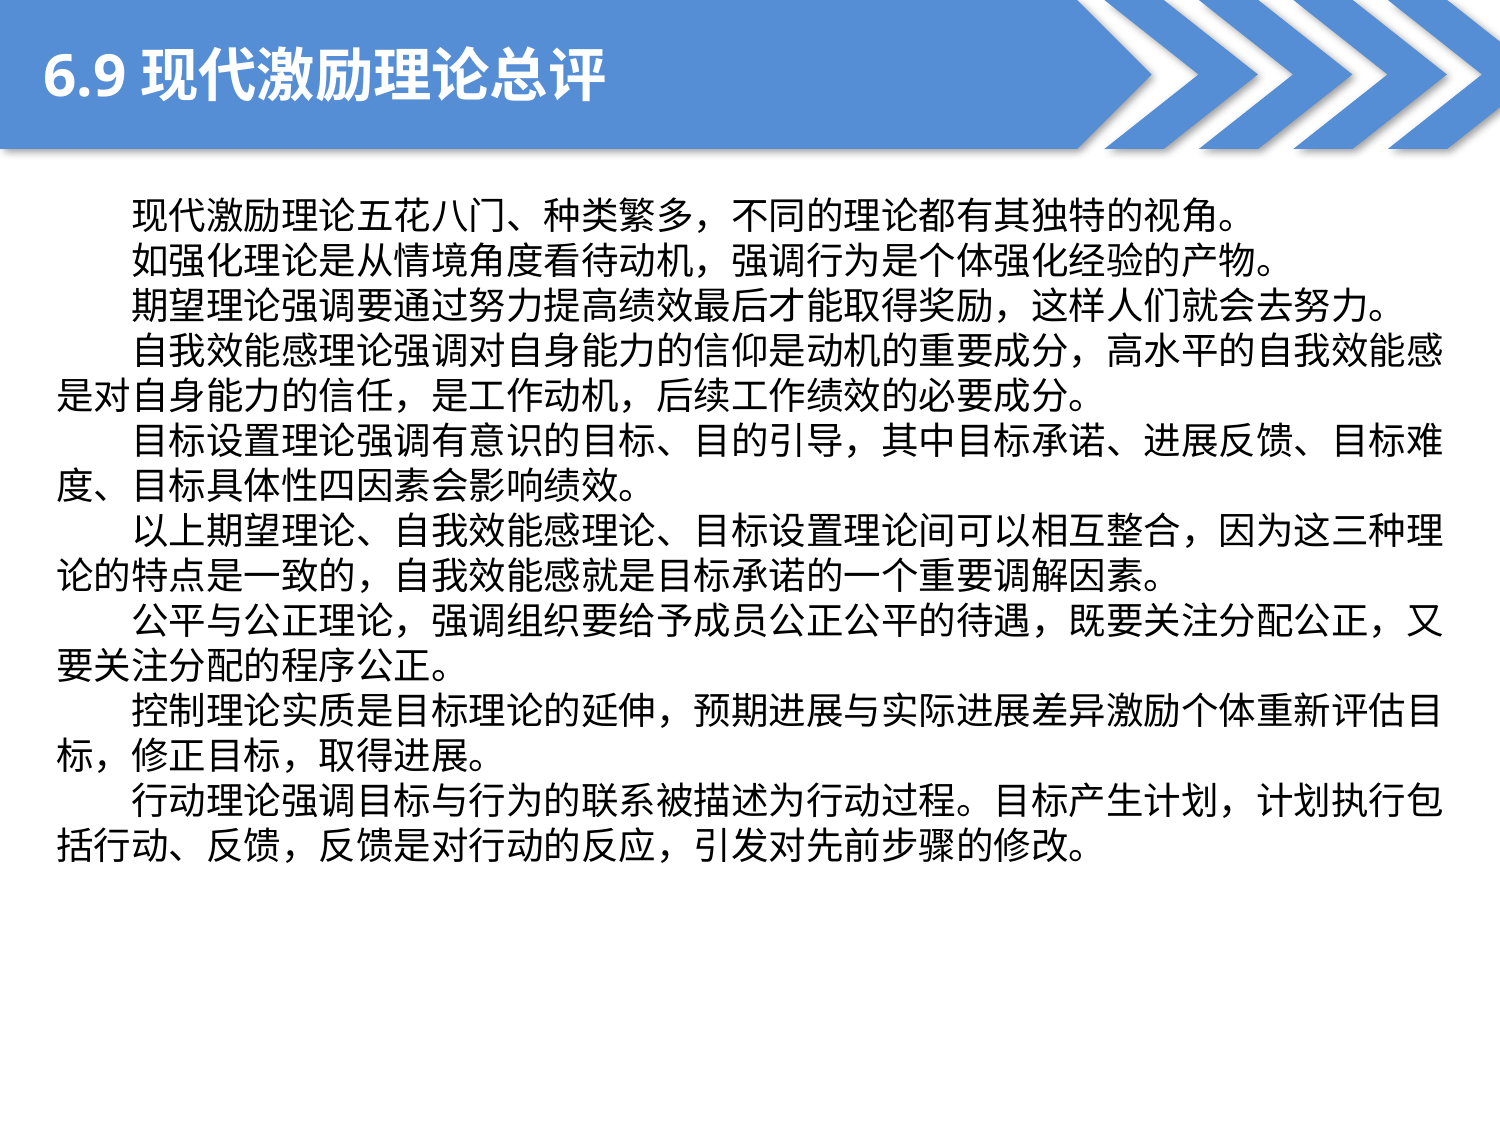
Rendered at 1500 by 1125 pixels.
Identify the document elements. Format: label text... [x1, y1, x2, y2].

text_box 6.9现代激励理论总评 [28, 30, 622, 116]
text_box 现代激励理论五花八门、种类繁多，不同的理论都有其独特的视角。 如强化理论是从情境角度看待动机，强调行为是个体强化经验的产物。 期望理论强调要通过努力提高绩效最后才能取得奖励，这样人们就会去努力。 自我效能感理论强调对自身能力的信仰是动机的重要成分，高水平的自我效能感是对自身能力的信任，是工作动机，后续工作绩效的必要成分。 目标设置理论强调有意识的目标、目的引导，其中目标承诺、进展反馈、目标难度、目标具体性四因素会影响绩效。 以上期望理论、自我效能感理论、目标设置理论间可以相互整合，因为这三种理论的特点是一致的，自我效能感就是目标承诺的一个重要调解因素。 公平与公正理论，强调组织要给予成员公正公平的待遇，既要关注分配公正，又要关注分配的程序公正。 控制理论实质是目标理论的延伸，预期进展与实际进展差异激励个体重新评估目标，修正目标，取得进展。 行动理论强调目标与行为的联系被描述为行动过程。目标产生计划，计划执行包括行动、反馈，反馈是对行动的反应，引发对先前步骤的修改。 [41, 184, 1459, 875]
